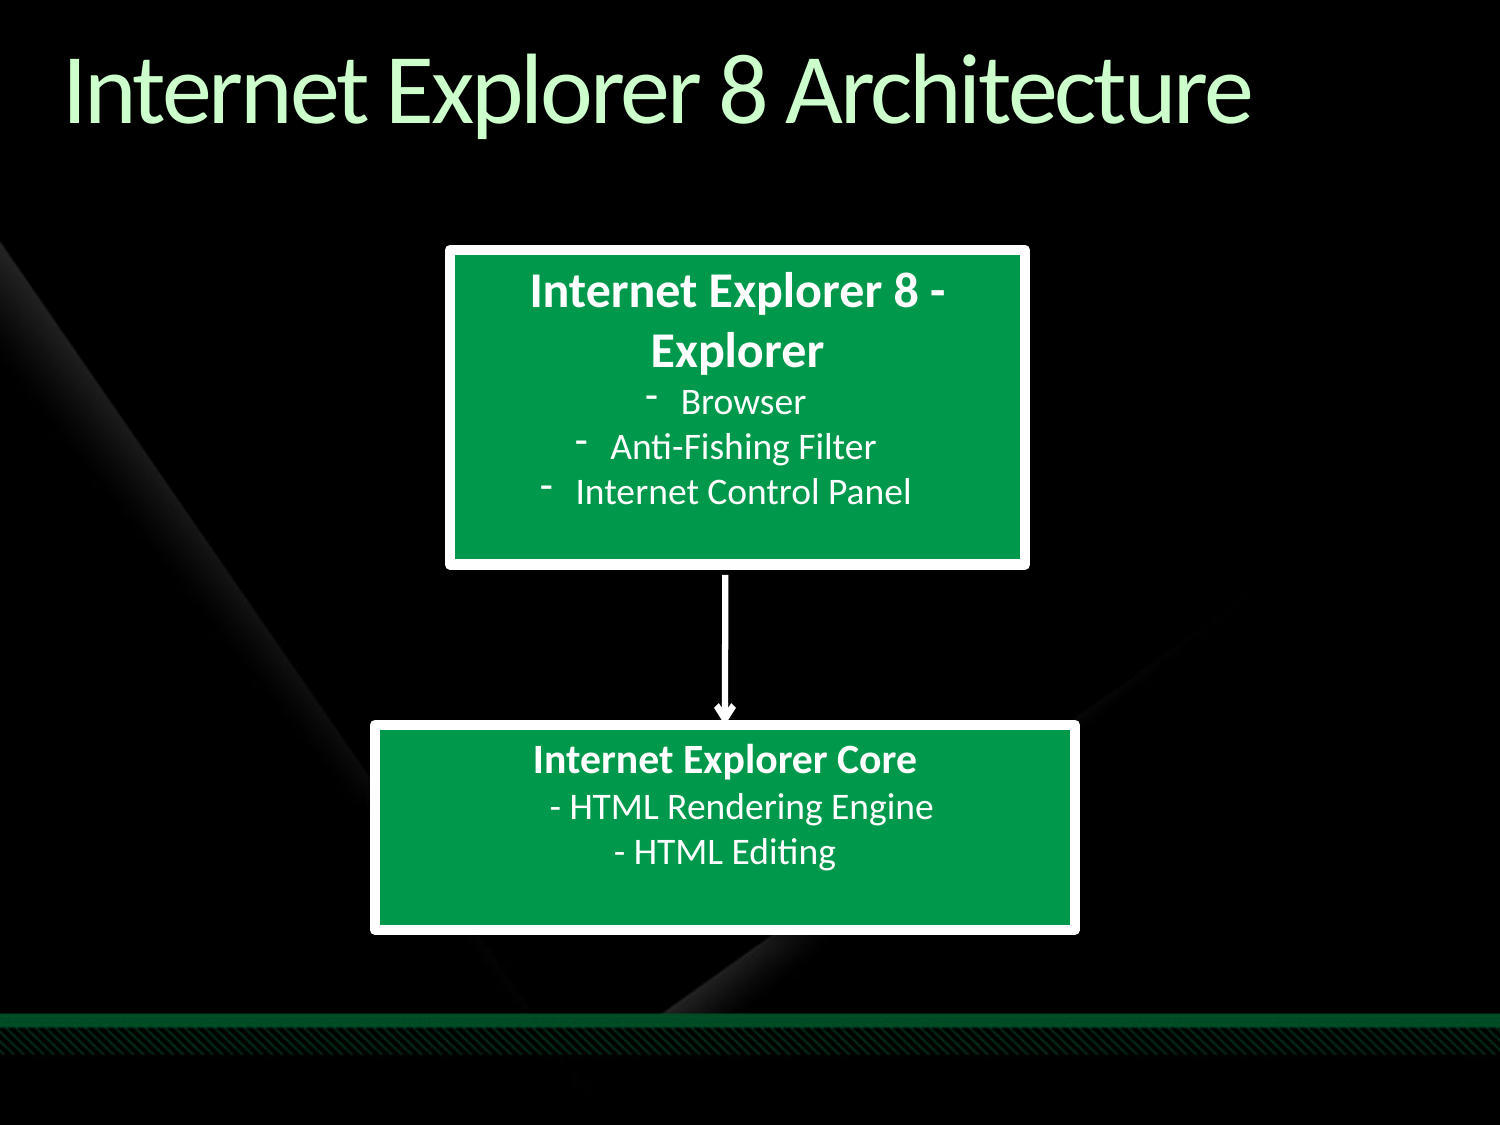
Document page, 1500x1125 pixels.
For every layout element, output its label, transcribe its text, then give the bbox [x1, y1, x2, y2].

picture [0, 0, 1500, 1125]
text_box Internet Explorer Core - HTML Rendering Engine - HTML Editing [370, 720, 1080, 935]
title Internet Explorer 8 Architecture [62, 37, 1438, 147]
text_box Internet Explorer 8 - Explorer Browser Anti-Fishing Filter Internet Control Panel [445, 245, 1030, 570]
